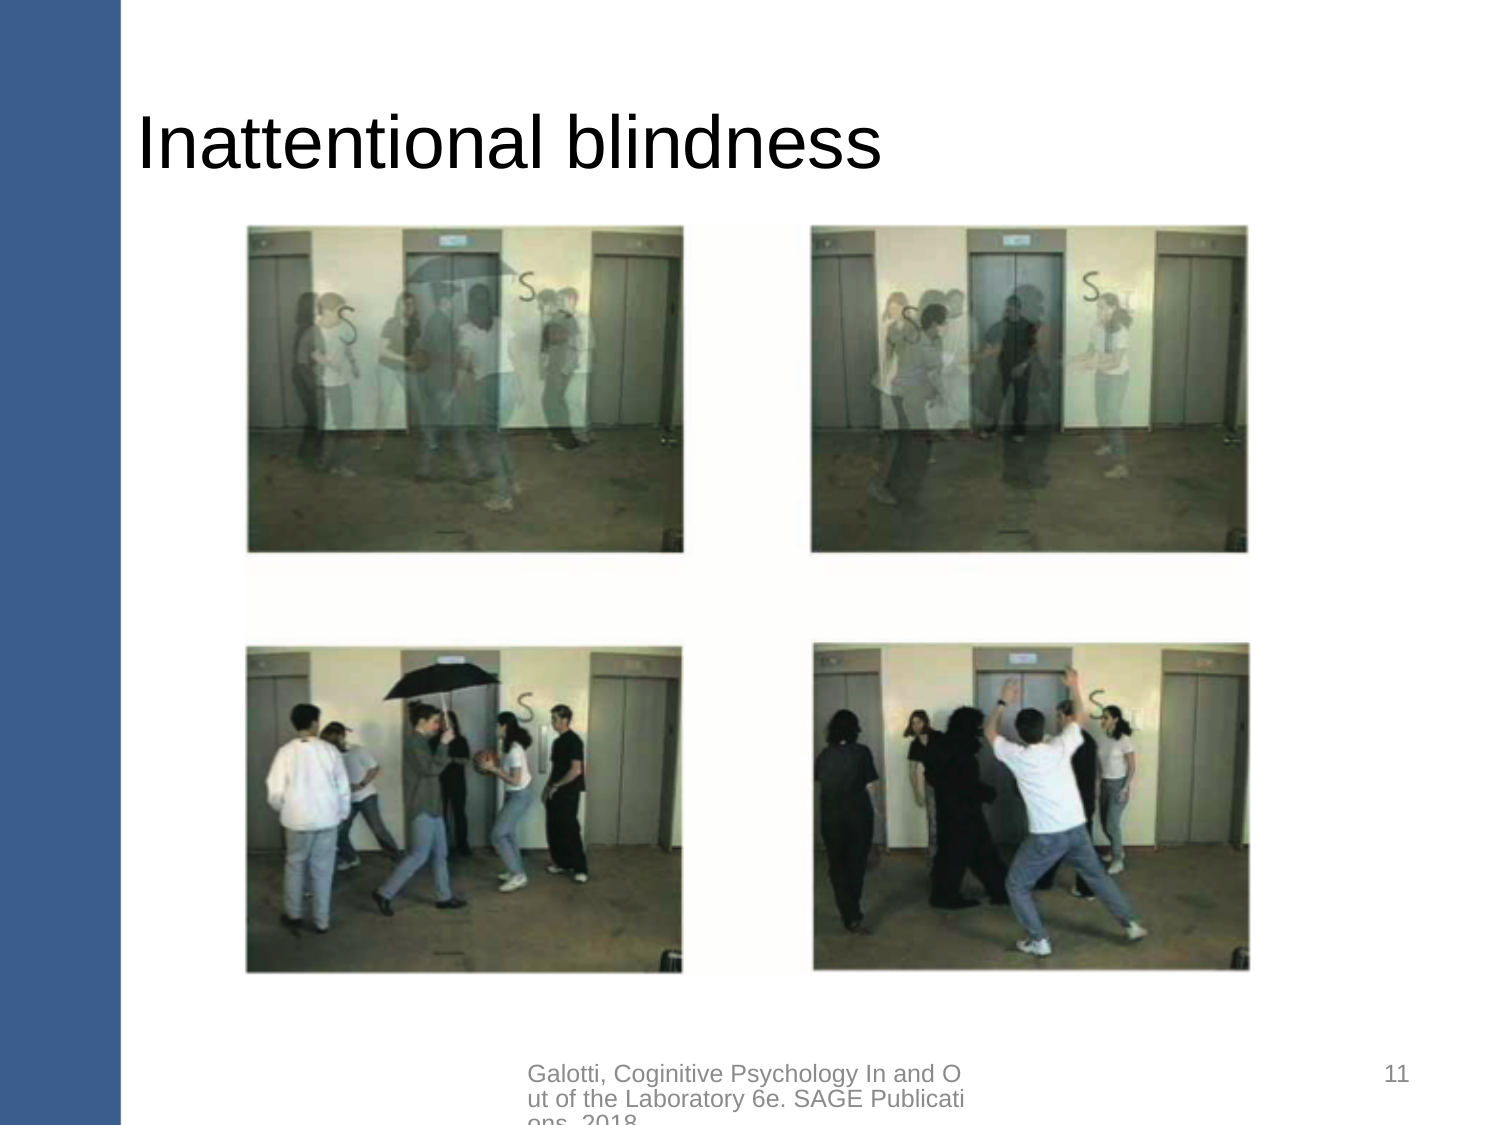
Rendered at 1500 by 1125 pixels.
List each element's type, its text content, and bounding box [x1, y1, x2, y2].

title Inattentional blindness [121, 45, 1472, 233]
slide_number 11 [1074, 1042, 1425, 1103]
footer Galotti, Coginitive Psychology In and Out of the Laboratory 6e. SAGE Publications, 2018. [512, 1042, 988, 1103]
picture [0, 0, 1500, 1125]
